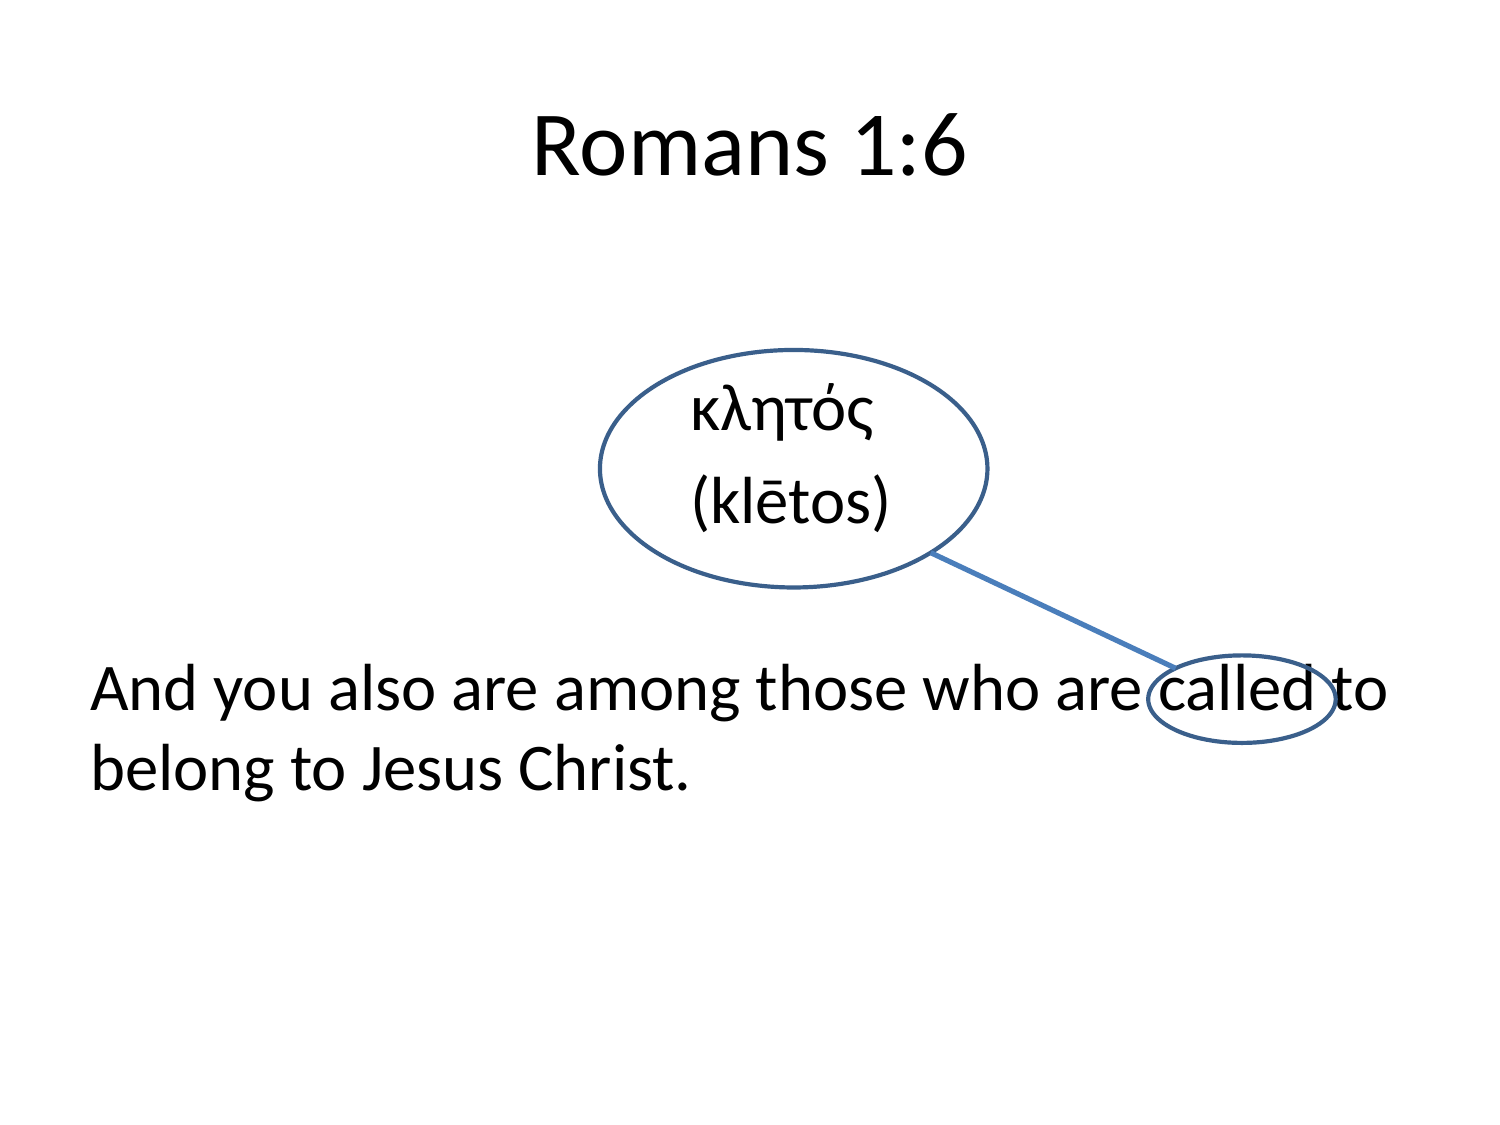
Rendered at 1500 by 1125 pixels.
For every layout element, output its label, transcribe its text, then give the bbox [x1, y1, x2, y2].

title Romans 1:6 [75, 45, 1425, 233]
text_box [930, 552, 1176, 669]
text_box [597, 347, 990, 590]
list κλητός (klētos) And you also are among those who are called to belong to Jesus Christ. [75, 262, 1425, 1005]
text_box [1146, 653, 1338, 746]
